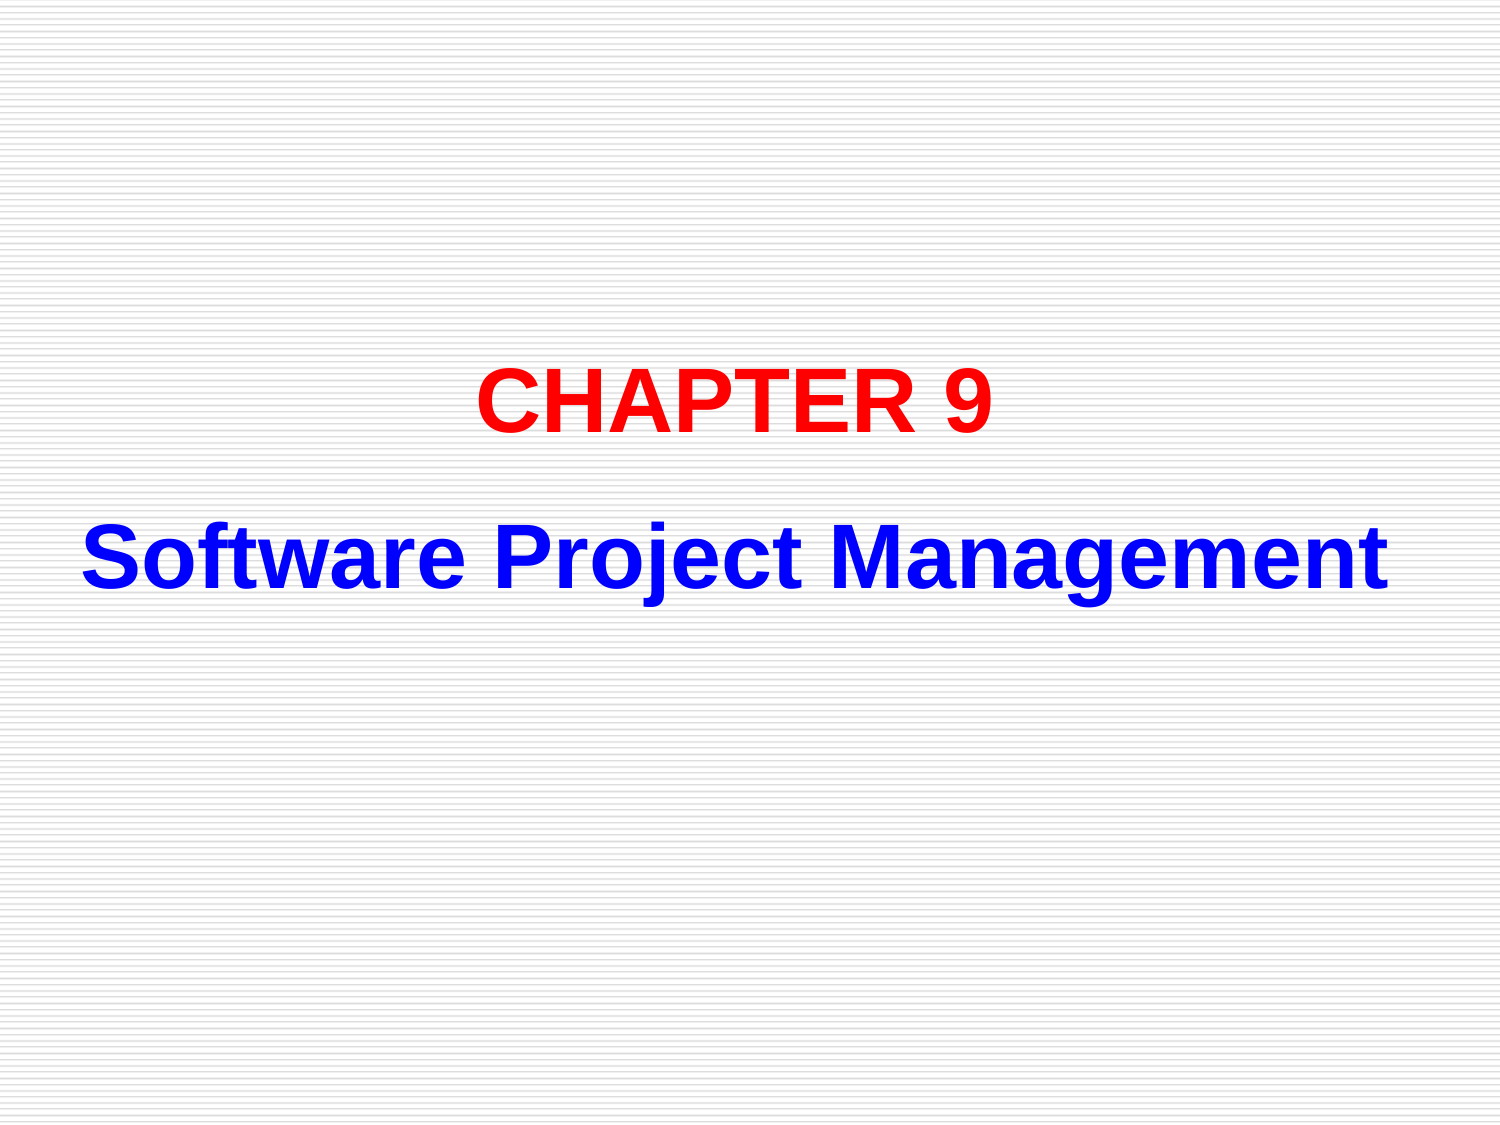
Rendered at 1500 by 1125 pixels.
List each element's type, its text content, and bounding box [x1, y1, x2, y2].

picture [0, 0, 1500, 1125]
text_box CHAPTER 9 Software Project Management [0, 207, 1471, 615]
